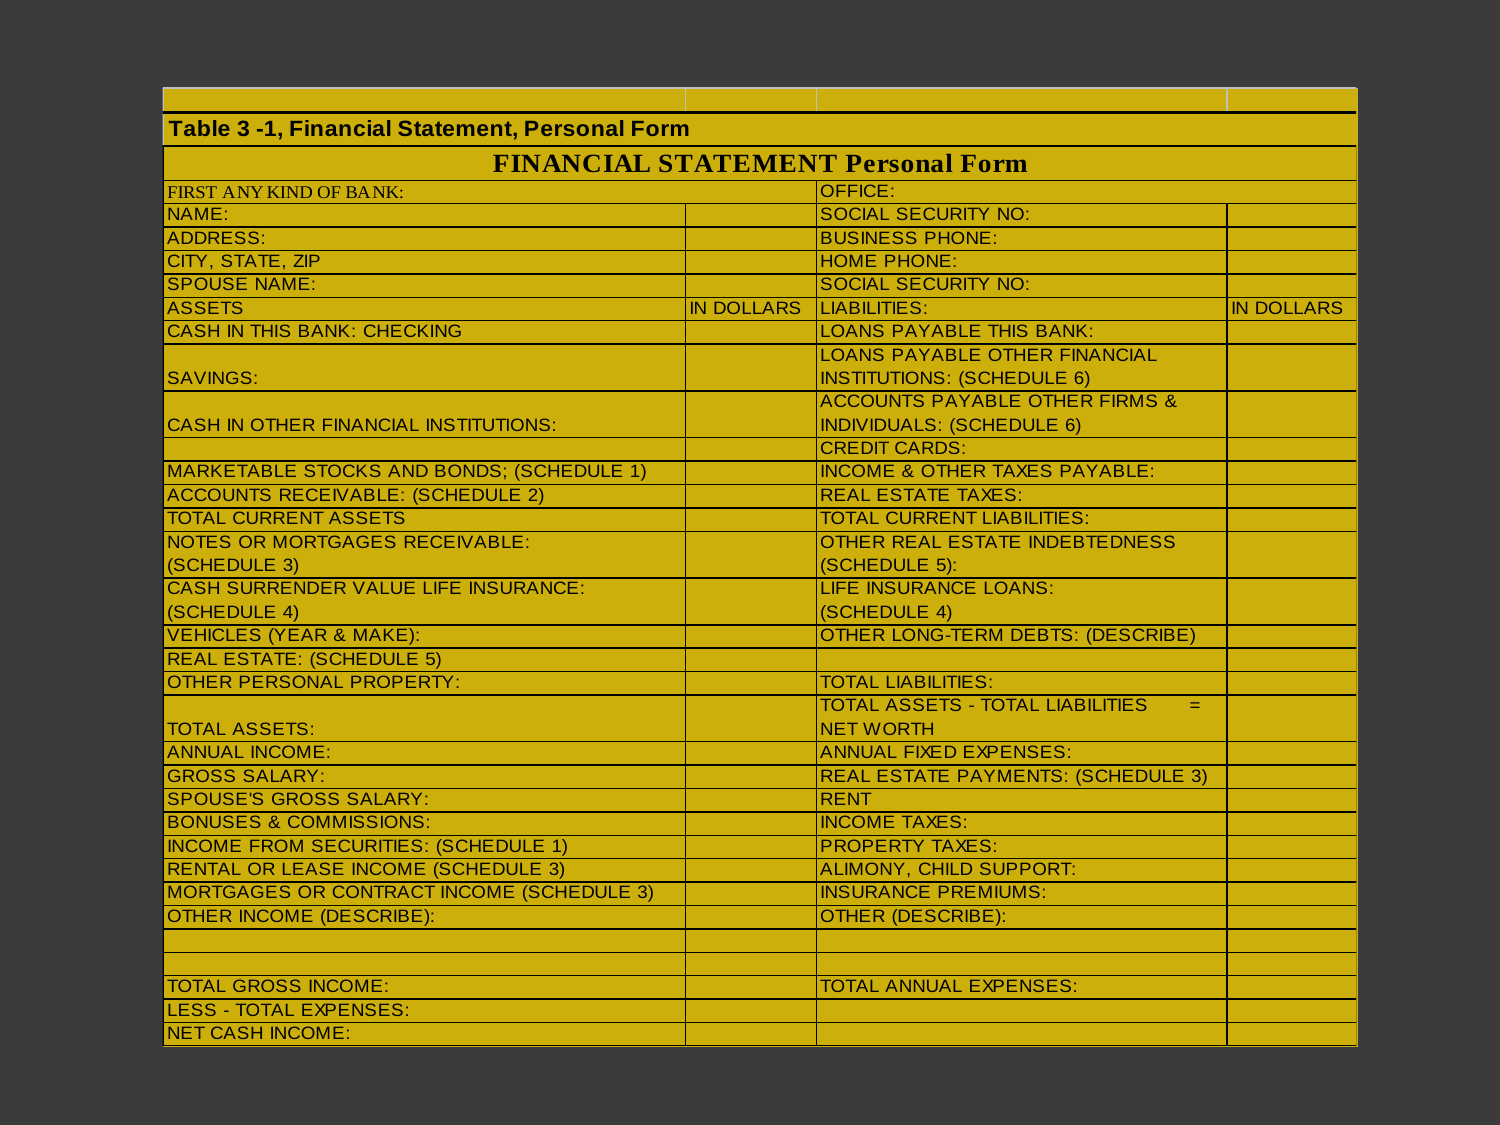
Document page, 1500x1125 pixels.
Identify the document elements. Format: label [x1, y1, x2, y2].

text_box [162, 87, 1358, 1047]
